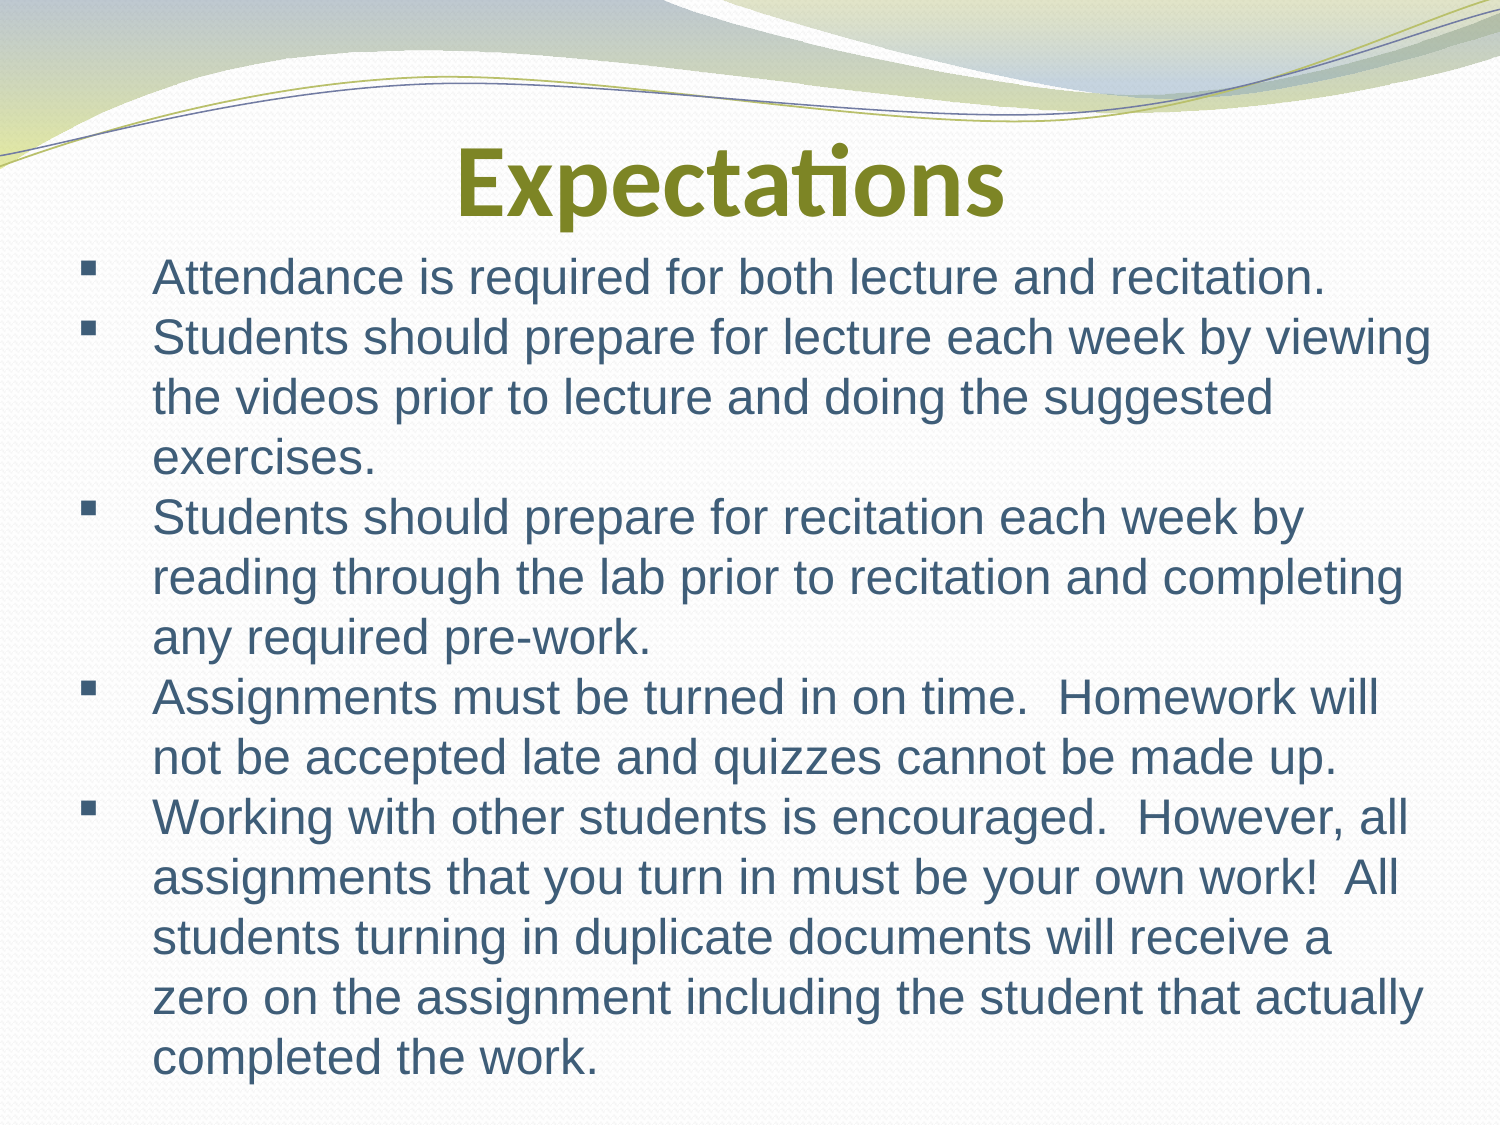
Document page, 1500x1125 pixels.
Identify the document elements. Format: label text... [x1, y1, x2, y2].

title Expectations [212, 50, 1250, 237]
text_box Attendance is required for both lecture and recitation. Students should prepare for lecture each week by viewing the videos prior to lecture and doing the suggested exercises. Students should prepare for recitation each week by reading through the lab prior to recitation and completing any required pre-work. Assignments must be turned in on time. Homework will not be accepted late and quizzes cannot be made up. Working with other students is encouraged. However, all assignments that you turn in must be your own work! All students turning in duplicate documents will receive a zero on the assignment including the student that actually completed the work. [62, 237, 1451, 1125]
